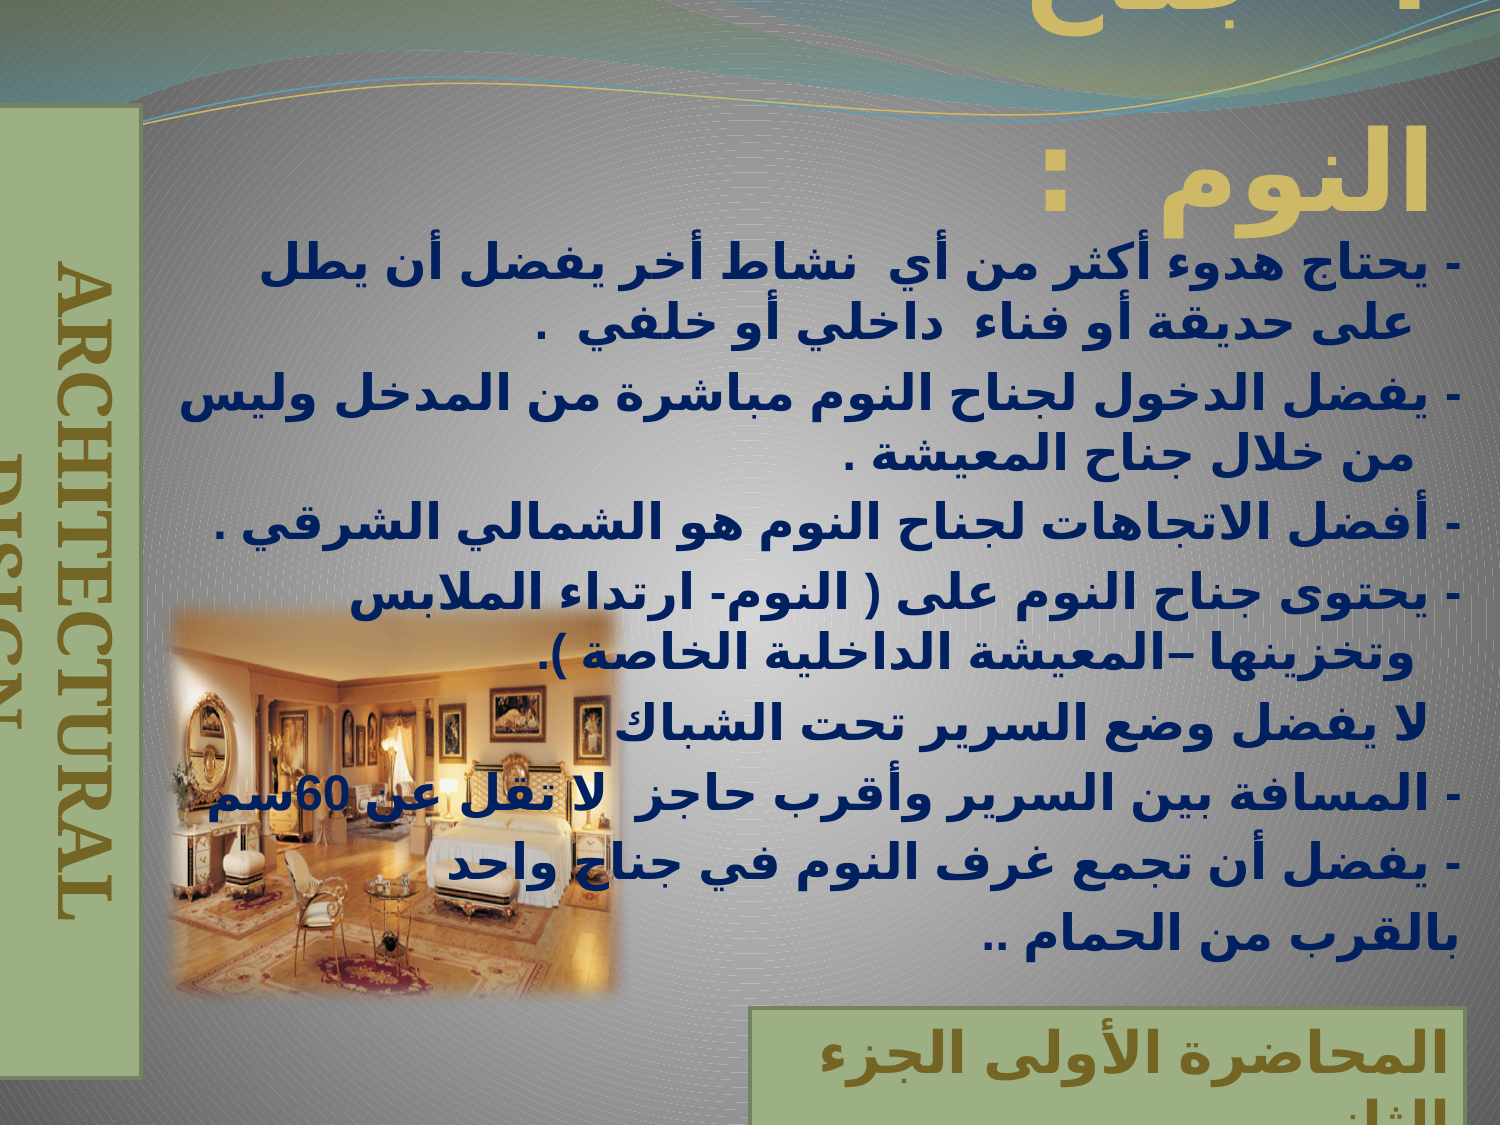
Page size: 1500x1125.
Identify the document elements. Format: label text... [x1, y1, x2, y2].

text_box Architectural Disign [0, 103, 143, 1080]
title 4- جناح النوم : [750, 46, 1437, 222]
text_box المحاضرة الأولى الجزء الثاني [748, 1006, 1467, 1125]
list - يحتاج هدوء أكثر من أي نشاط أخر يفضل أن يطل على حديقة أو فناء داخلي أو خلفي . - يفضل الدخول لجناح النوم مباشرة من المدخل وليس من خلال جناح المعيشة . - أفضل الاتجاهات لجناح النوم هو الشمالي الشرقي . - يحتوى جناح النوم على ( النوم- ارتداء الملابس وتخزينها –المعيشة الداخلية الخاصة ). - لا يفضل وضع السرير تحت الشباك - المسافة بين السرير وأقرب حاجز لا تقل عن 60سم - يفضل أن تجمع غرف النوم في جناح واحد بالقرب من الحمام .. [143, 222, 1477, 973]
picture [155, 591, 633, 1009]
